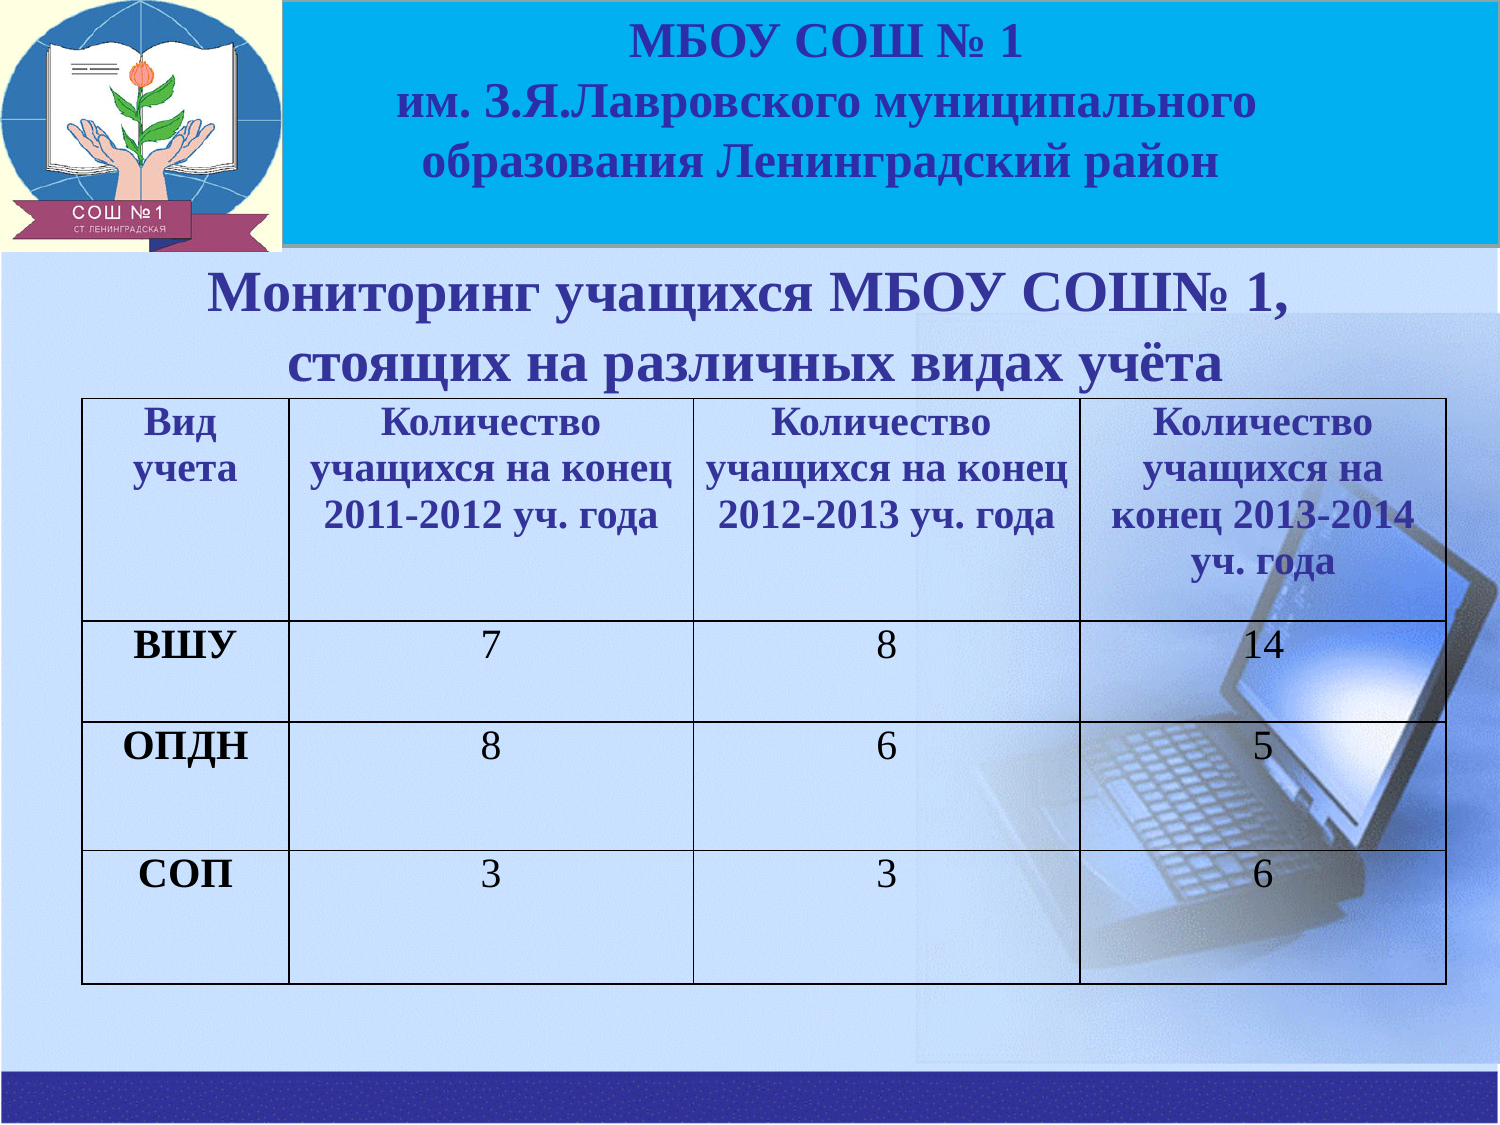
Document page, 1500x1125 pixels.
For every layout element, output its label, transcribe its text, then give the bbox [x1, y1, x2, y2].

table_cell 6 [1081, 851, 1445, 983]
table_header Количество учащихся на конец 2013-2014 уч. года [1081, 399, 1445, 620]
text_box [282, 0, 1500, 248]
table_cell СОП [83, 851, 288, 983]
table_header Количество учащихся на конец 2012-2013 уч. года [694, 399, 1079, 620]
table_cell ВШУ [83, 622, 288, 721]
list Мониторинг учащихся МБОУ СОШ№ 1, стоящих на различных видах учёта [58, 246, 1454, 379]
text_box МБОУ СОШ № 1 им. З.Я.Лавровского муниципального образования Ленинградский район [368, 0, 1285, 195]
table_cell 5 [1081, 723, 1445, 850]
picture [0, 0, 1500, 1125]
table_cell 8 [694, 622, 1079, 721]
table_header Вид учета [83, 399, 288, 620]
table_cell 3 [290, 851, 693, 983]
table_cell 6 [694, 723, 1079, 850]
table_cell 3 [694, 851, 1079, 983]
table_cell 7 [290, 622, 693, 721]
table_cell 14 [1081, 622, 1445, 721]
table_cell ОПДН [83, 723, 288, 850]
table_header Количество учащихся на конец 2011-2012 уч. года [290, 399, 693, 620]
table_cell 8 [290, 723, 693, 850]
